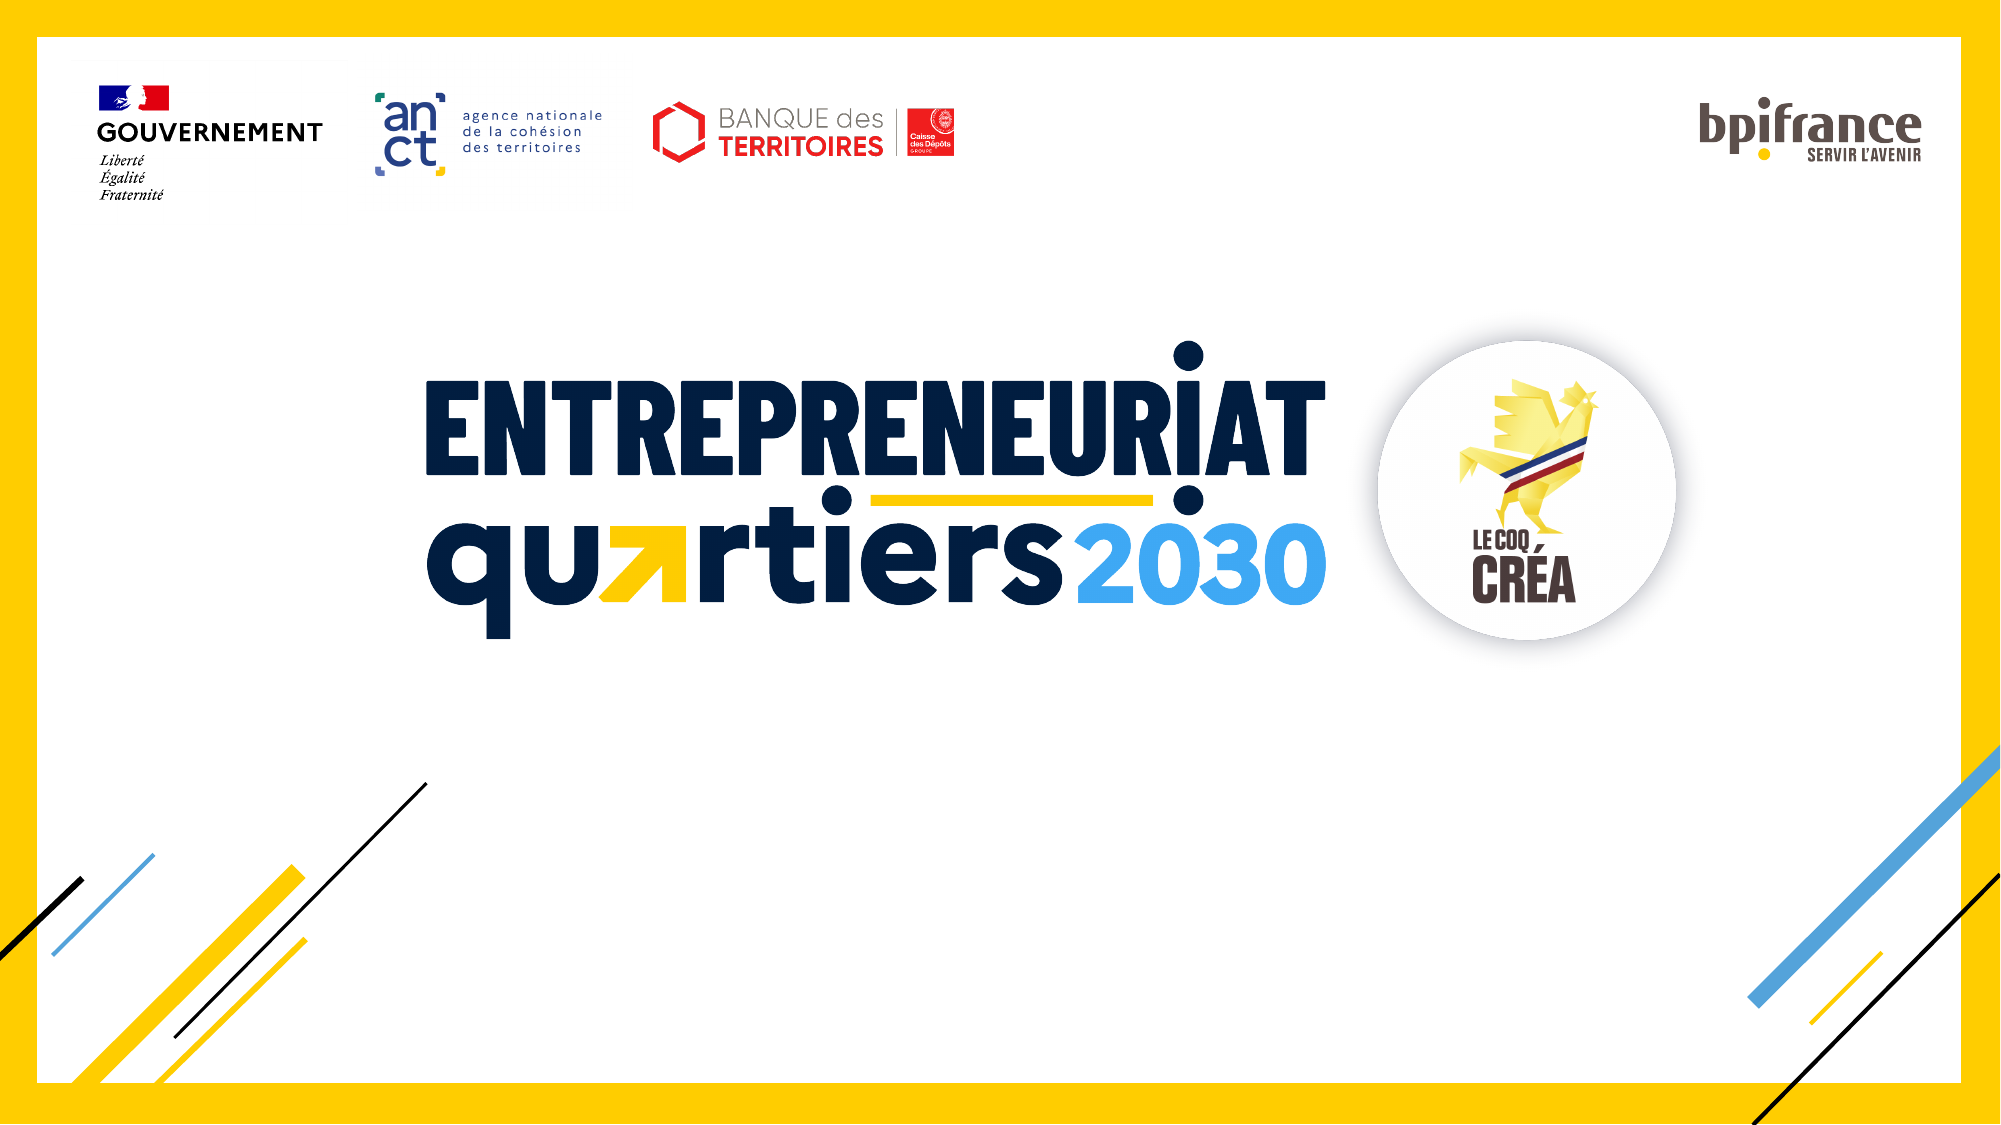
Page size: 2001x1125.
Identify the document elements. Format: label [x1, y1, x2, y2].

picture [653, 101, 954, 163]
picture [357, 53, 633, 211]
picture [426, 300, 1717, 681]
picture [71, 60, 348, 225]
picture [1663, 60, 1958, 198]
